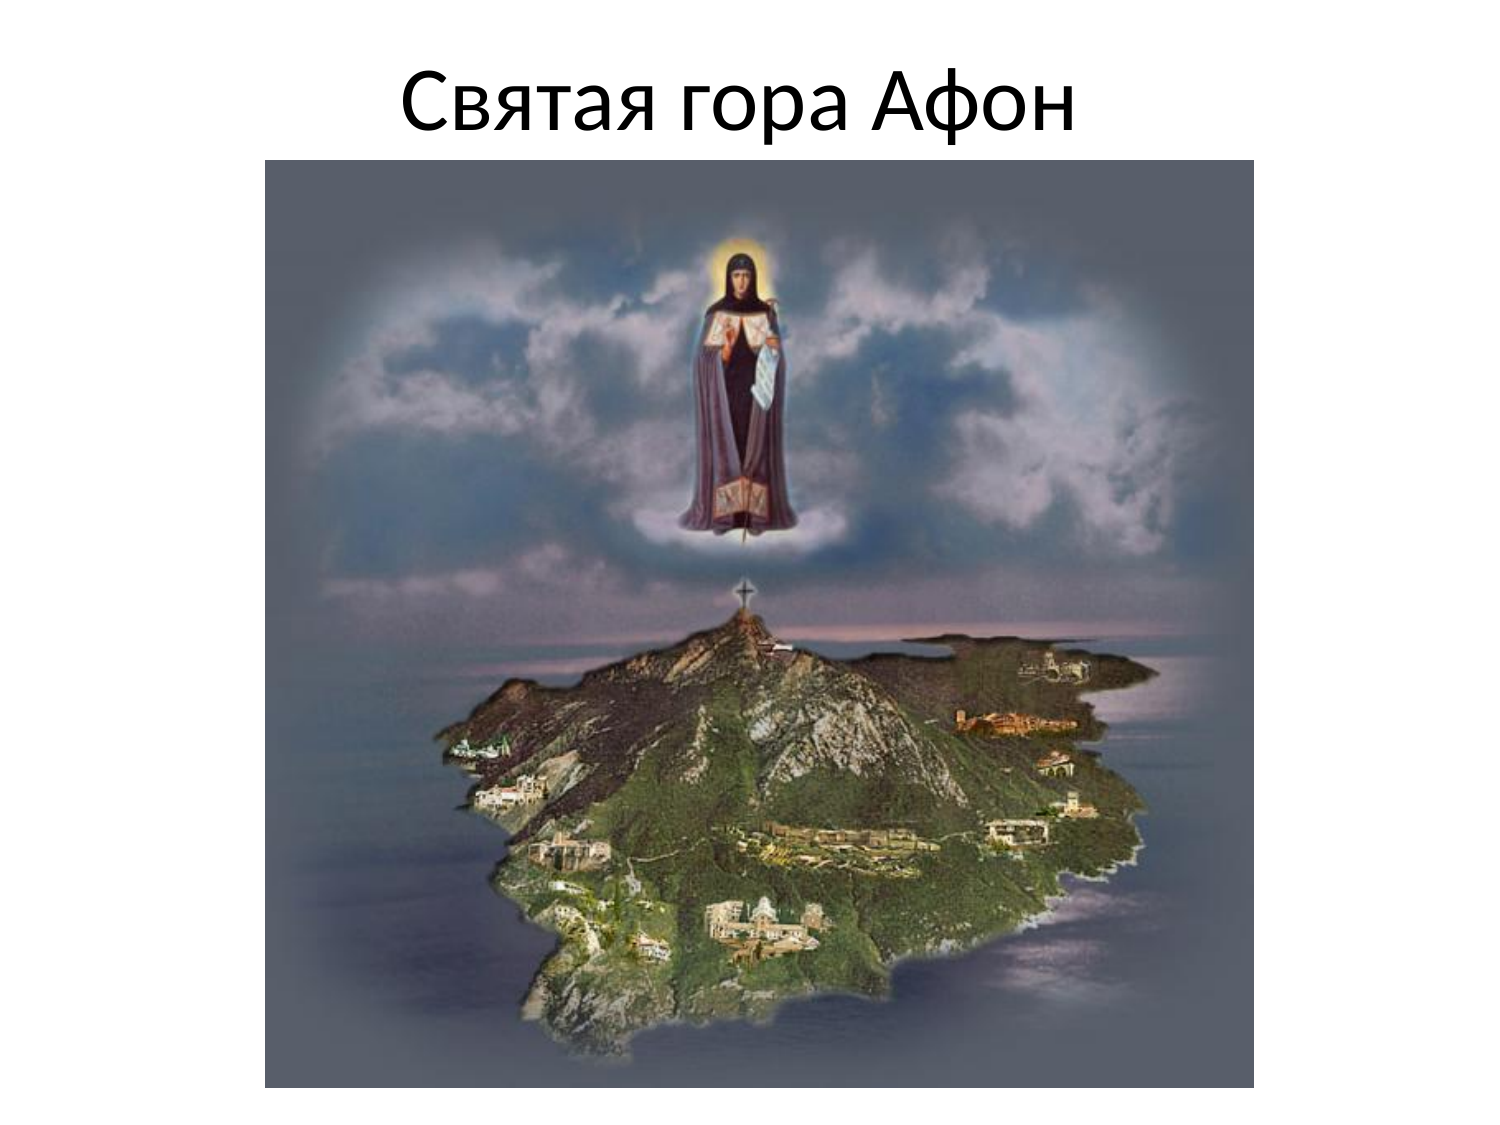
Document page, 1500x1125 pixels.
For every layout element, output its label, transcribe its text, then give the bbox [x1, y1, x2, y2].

title Святая гора Афон [64, 0, 1415, 188]
picture [265, 160, 1254, 1088]
